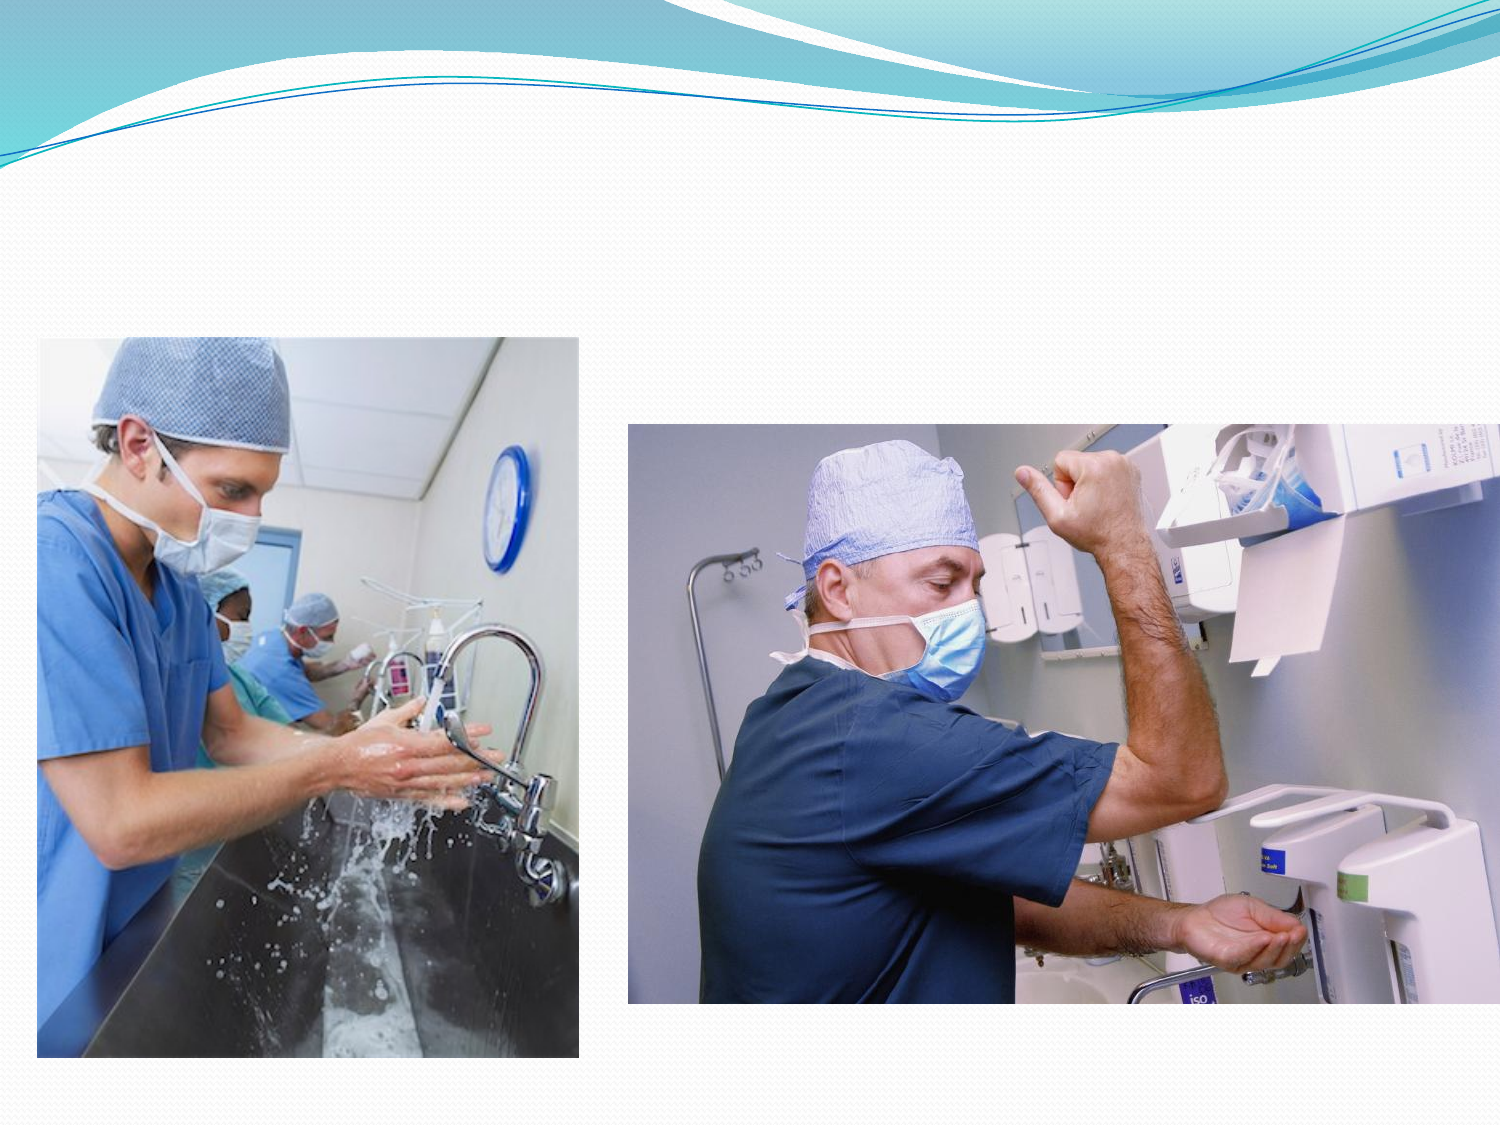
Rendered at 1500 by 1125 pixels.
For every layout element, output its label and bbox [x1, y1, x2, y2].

list [37, 337, 579, 1058]
picture [628, 424, 1500, 1005]
